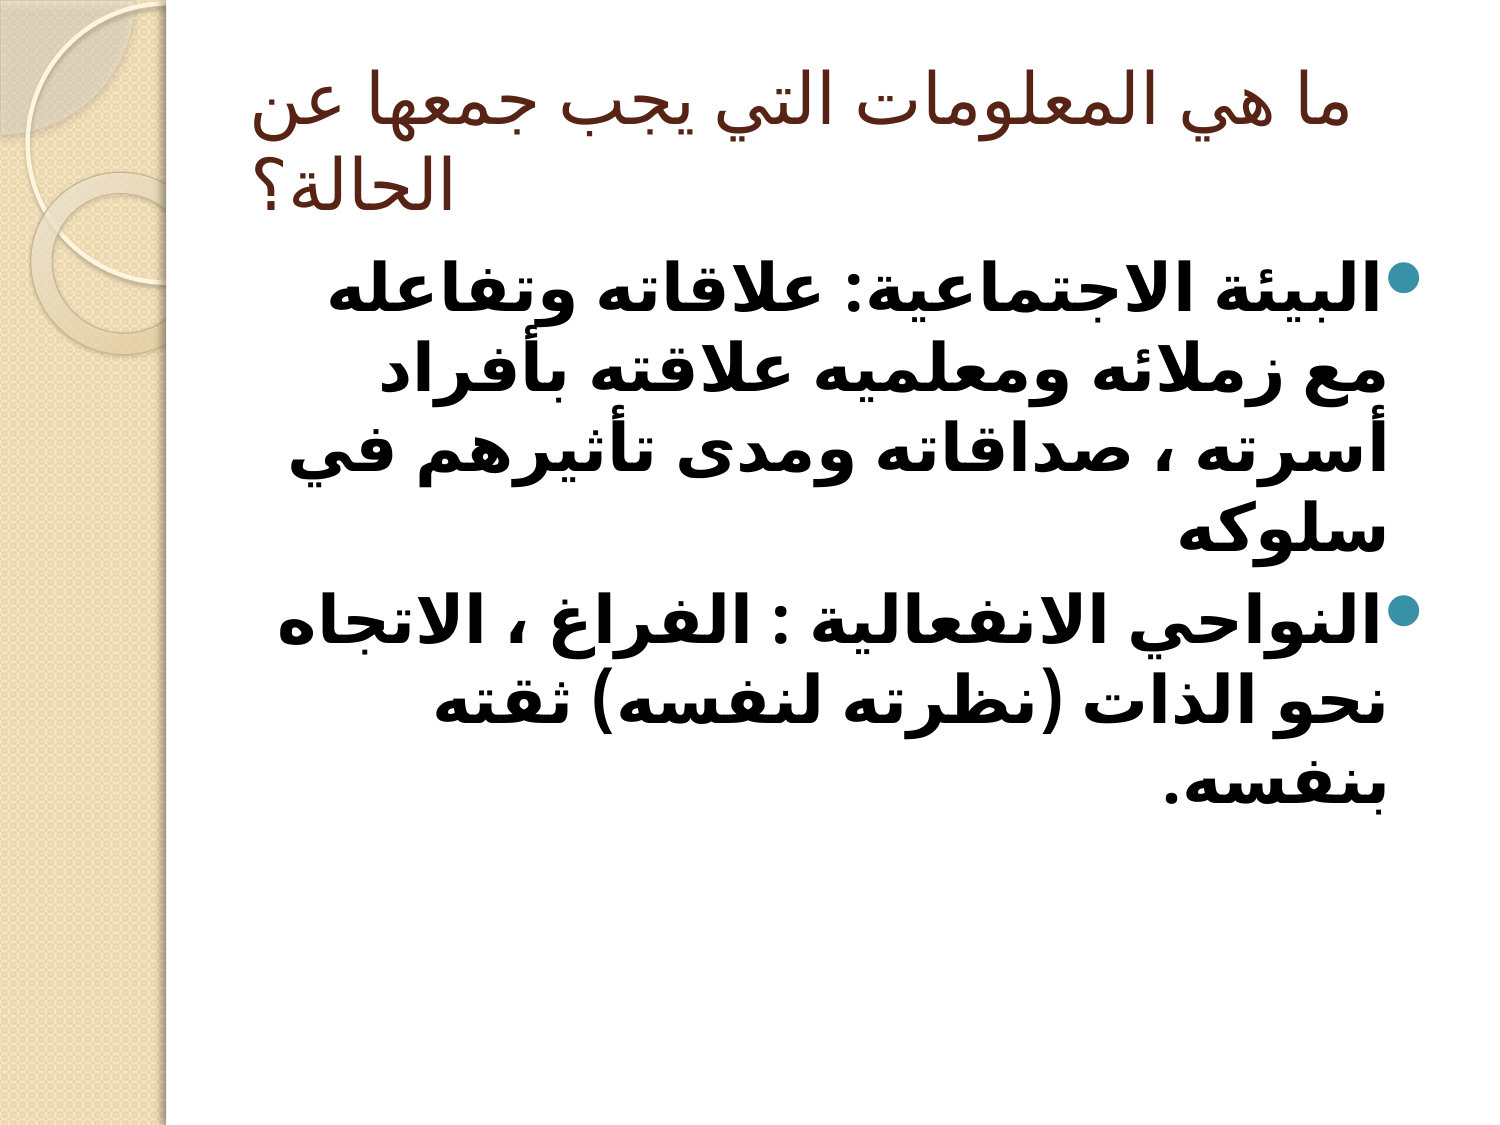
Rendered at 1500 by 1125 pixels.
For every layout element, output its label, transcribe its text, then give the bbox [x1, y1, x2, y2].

list البيئة الاجتماعية: علاقاته وتفاعله مع زملائه ومعلميه علاقته بأفراد أسرته ، صداقاته ومدى تأثيرهم في سلوكه النواحي الانفعالية : الفراغ ، الاتجاه نحو الذات (نظرته لنفسه) ثقته بنفسه. [235, 237, 1466, 1025]
title ما هي المعلومات التي يجب جمعها عن الحالة؟ [235, 45, 1466, 233]
